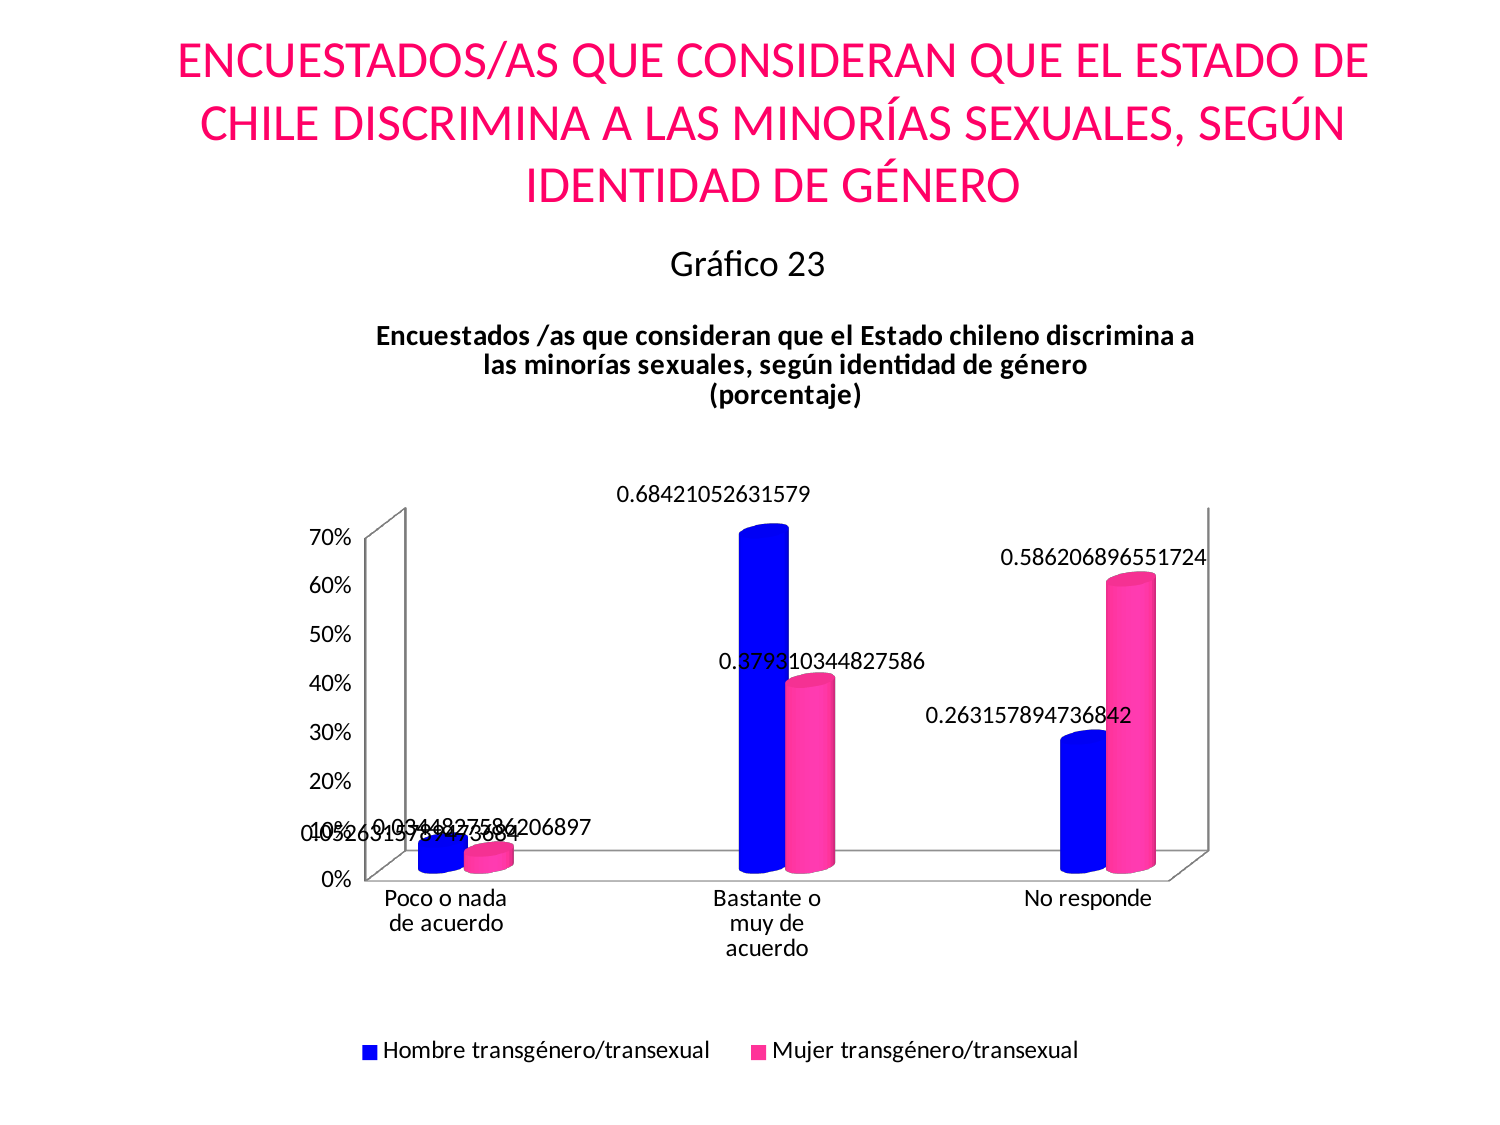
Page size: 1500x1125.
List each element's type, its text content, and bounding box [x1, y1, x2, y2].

text_box Gráfico 23 [655, 231, 868, 292]
chart [206, 314, 1282, 1083]
text_box ENCUESTADOS/AS QUE CONSIDERAN QUE EL ESTADO DE CHILE DISCRIMINA A LAS MINORÍAS SEXUALES, SEGÚN IDENTIDAD DE GÉNERO [100, 30, 1447, 208]
